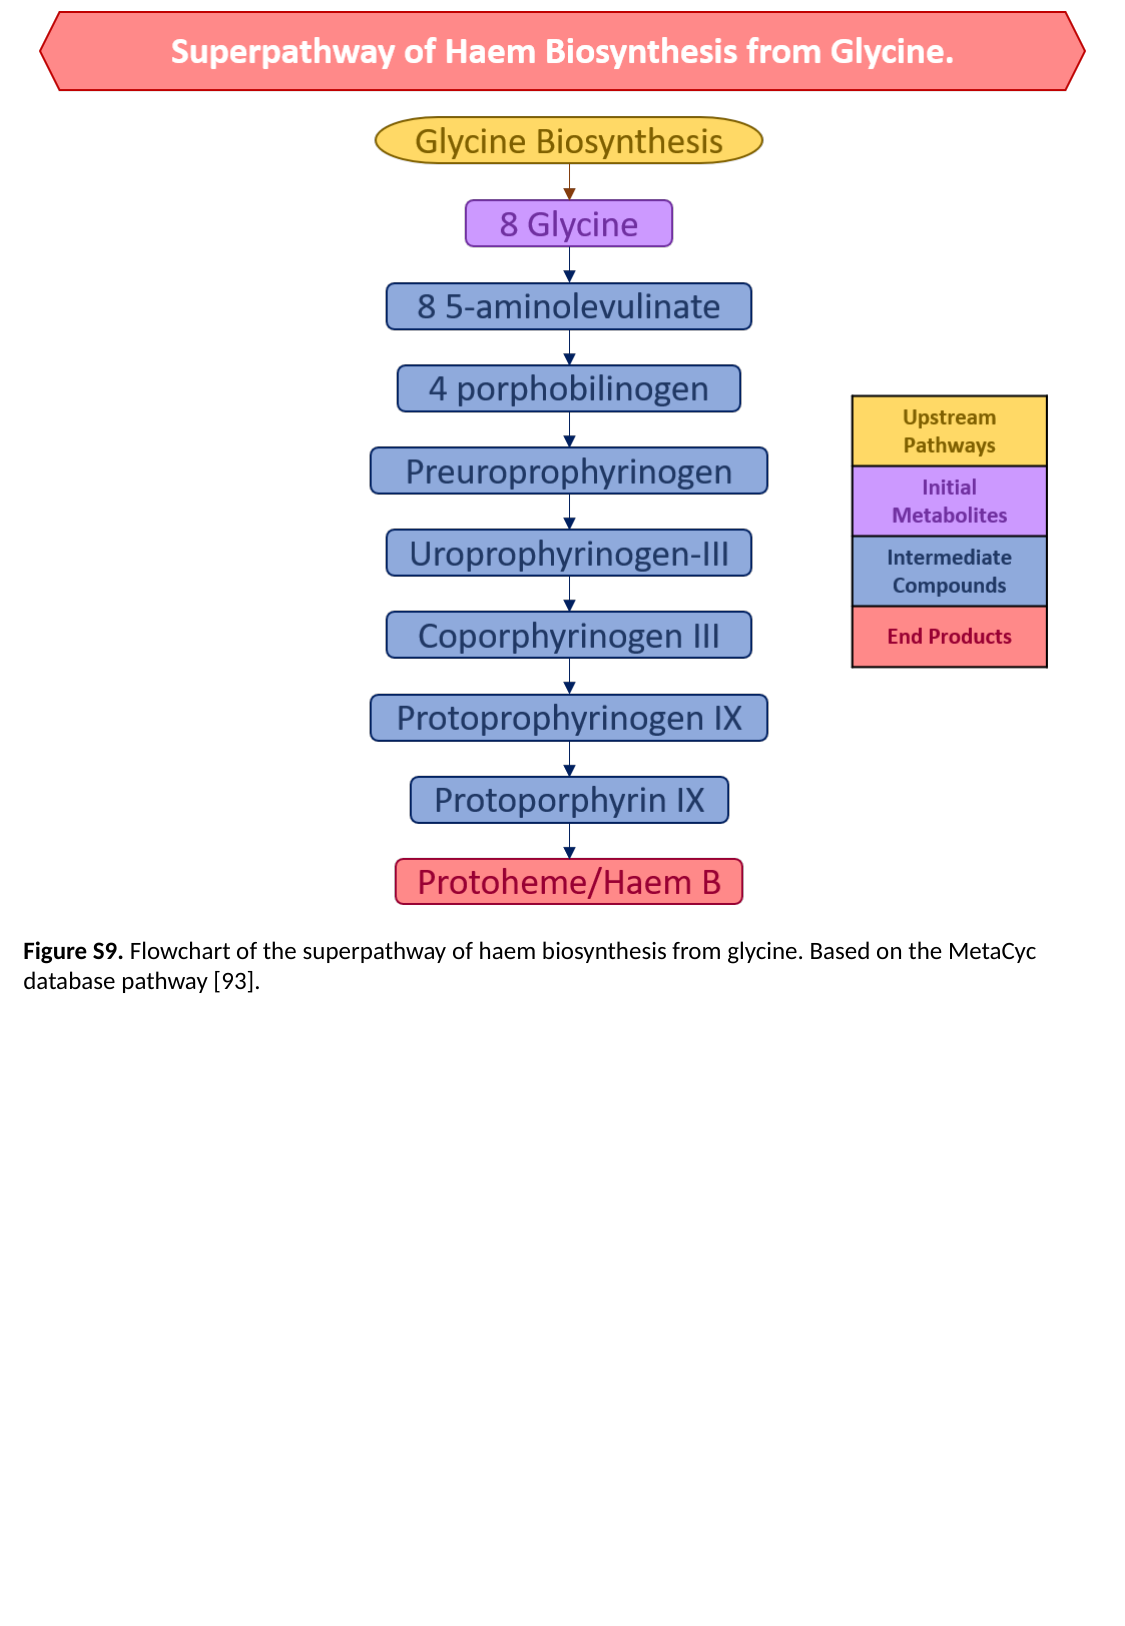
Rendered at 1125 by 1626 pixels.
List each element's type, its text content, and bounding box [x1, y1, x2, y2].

text_box Figure S9. Flowchart of the superpathway of haem biosynthesis from glycine. Based on the MetaCyc database pathway [93]. [8, 926, 1125, 1002]
picture [38, 11, 1087, 927]
